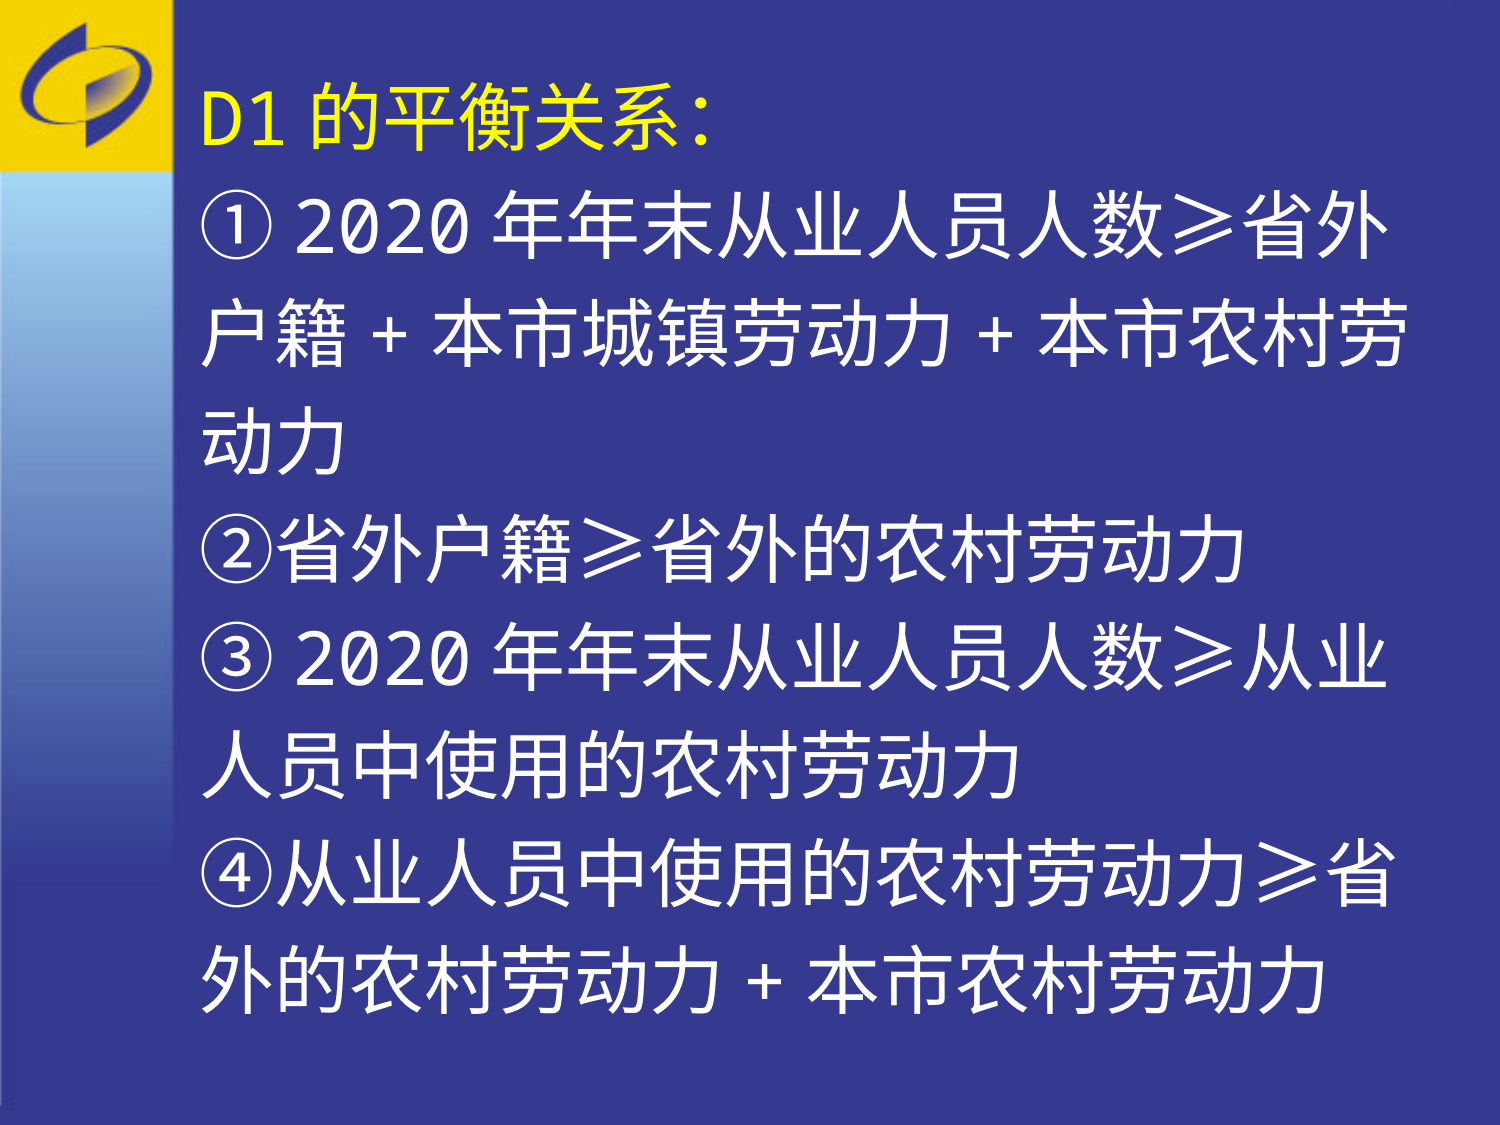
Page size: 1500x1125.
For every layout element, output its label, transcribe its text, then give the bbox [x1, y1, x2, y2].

picture [0, 0, 1500, 1125]
title D1的平衡关系： ①2020年年末从业人员人数≥省外户籍+本市城镇劳动力+本市农村劳动力 ②省外户籍≥省外的农村劳动力 ③2020年年末从业人员人数≥从业人员中使用的农村劳动力 ④从业人员中使用的农村劳动力≥省外的农村劳动力+本市农村劳动力 [182, 131, 1442, 1031]
